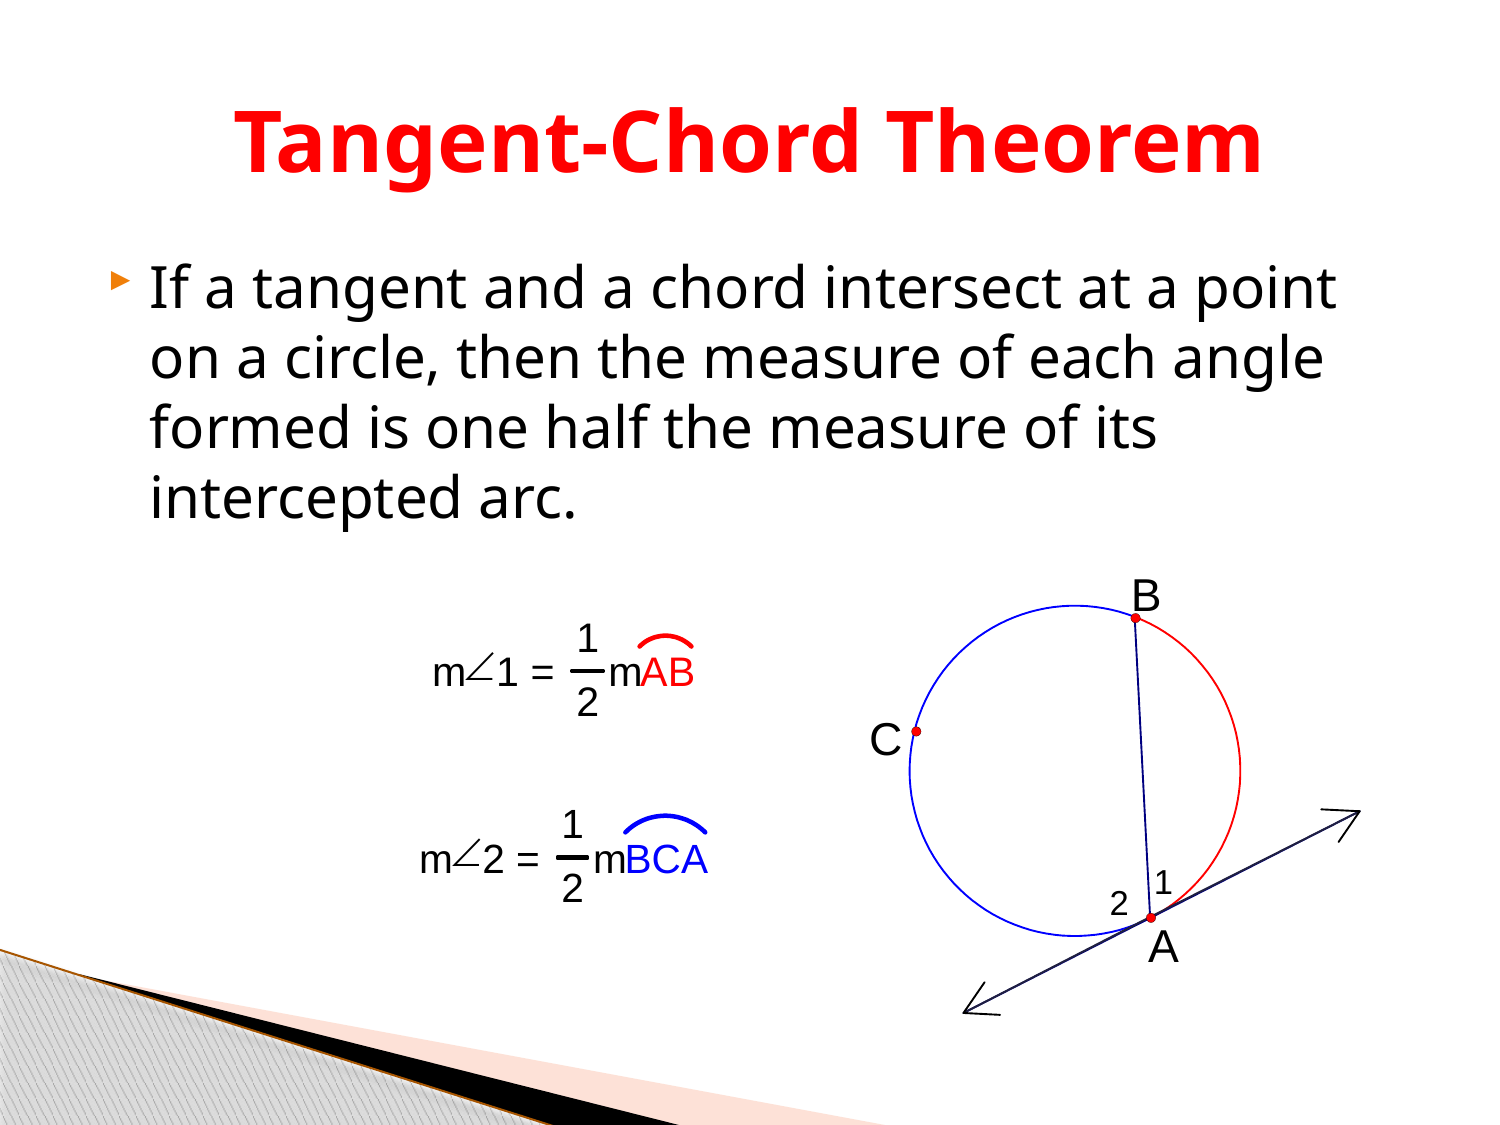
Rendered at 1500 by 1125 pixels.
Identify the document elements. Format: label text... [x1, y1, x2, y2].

list If a tangent and a chord intersect at a point on a circle, then the measure of each angle formed is one half the measure of its intercepted arc. [75, 243, 1425, 986]
title Tangent-Chord Theorem [75, 45, 1425, 233]
picture [387, 774, 738, 941]
picture [399, 587, 726, 756]
picture [849, 549, 1383, 1041]
